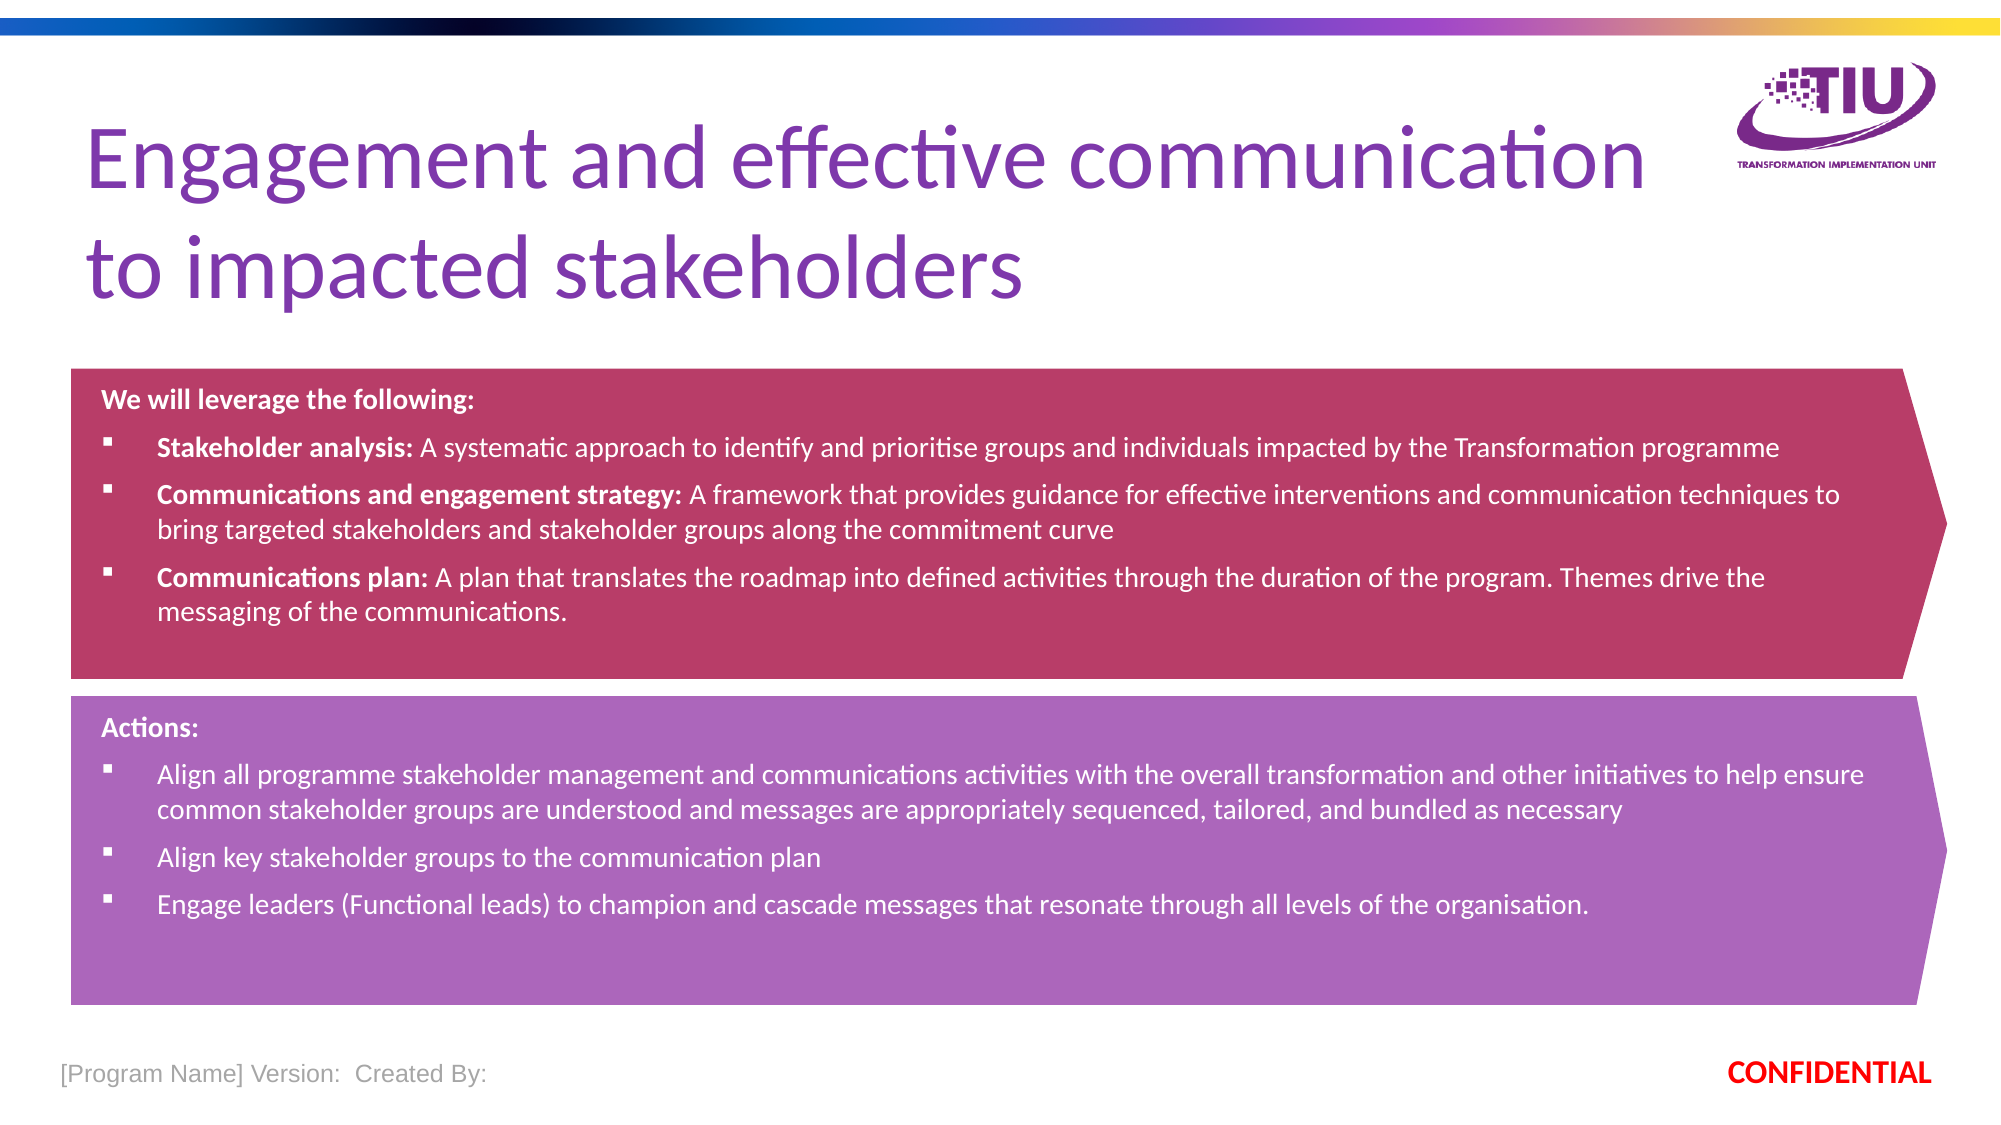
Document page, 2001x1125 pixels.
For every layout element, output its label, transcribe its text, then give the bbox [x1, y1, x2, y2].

picture [0, 0, 2001, 1125]
text_box CONFIDENTIAL [1563, 1042, 1948, 1098]
text_box Actions: Align all programme stakeholder management and communications activities with the overall transformation and other initiatives to help ensure common stakeholder groups are understood and messages are appropriately sequenced, tailored, and bundled as necessary Align key stakeholder groups to the communication plan Engage leaders (Functional leads) to champion and cascade messages that resonate through all levels of the organisation. [71, 696, 1948, 1005]
text_box Engagement and effective communication to impacted stakeholders [71, 89, 1690, 325]
text_box [Program Name] Version: Created By: [0, 1042, 549, 1103]
text_box We will leverage the following: Stakeholder analysis: A systematic approach to identify and prioritise groups and individuals impacted by the Transformation programme Communications and engagement strategy: A framework that provides guidance for effective interventions and communication techniques to bring targeted stakeholders and stakeholder groups along the commitment curve Communications plan: A plan that translates the roadmap into defined activities through the duration of the program. Themes drive the messaging of the communications. [71, 368, 1948, 679]
